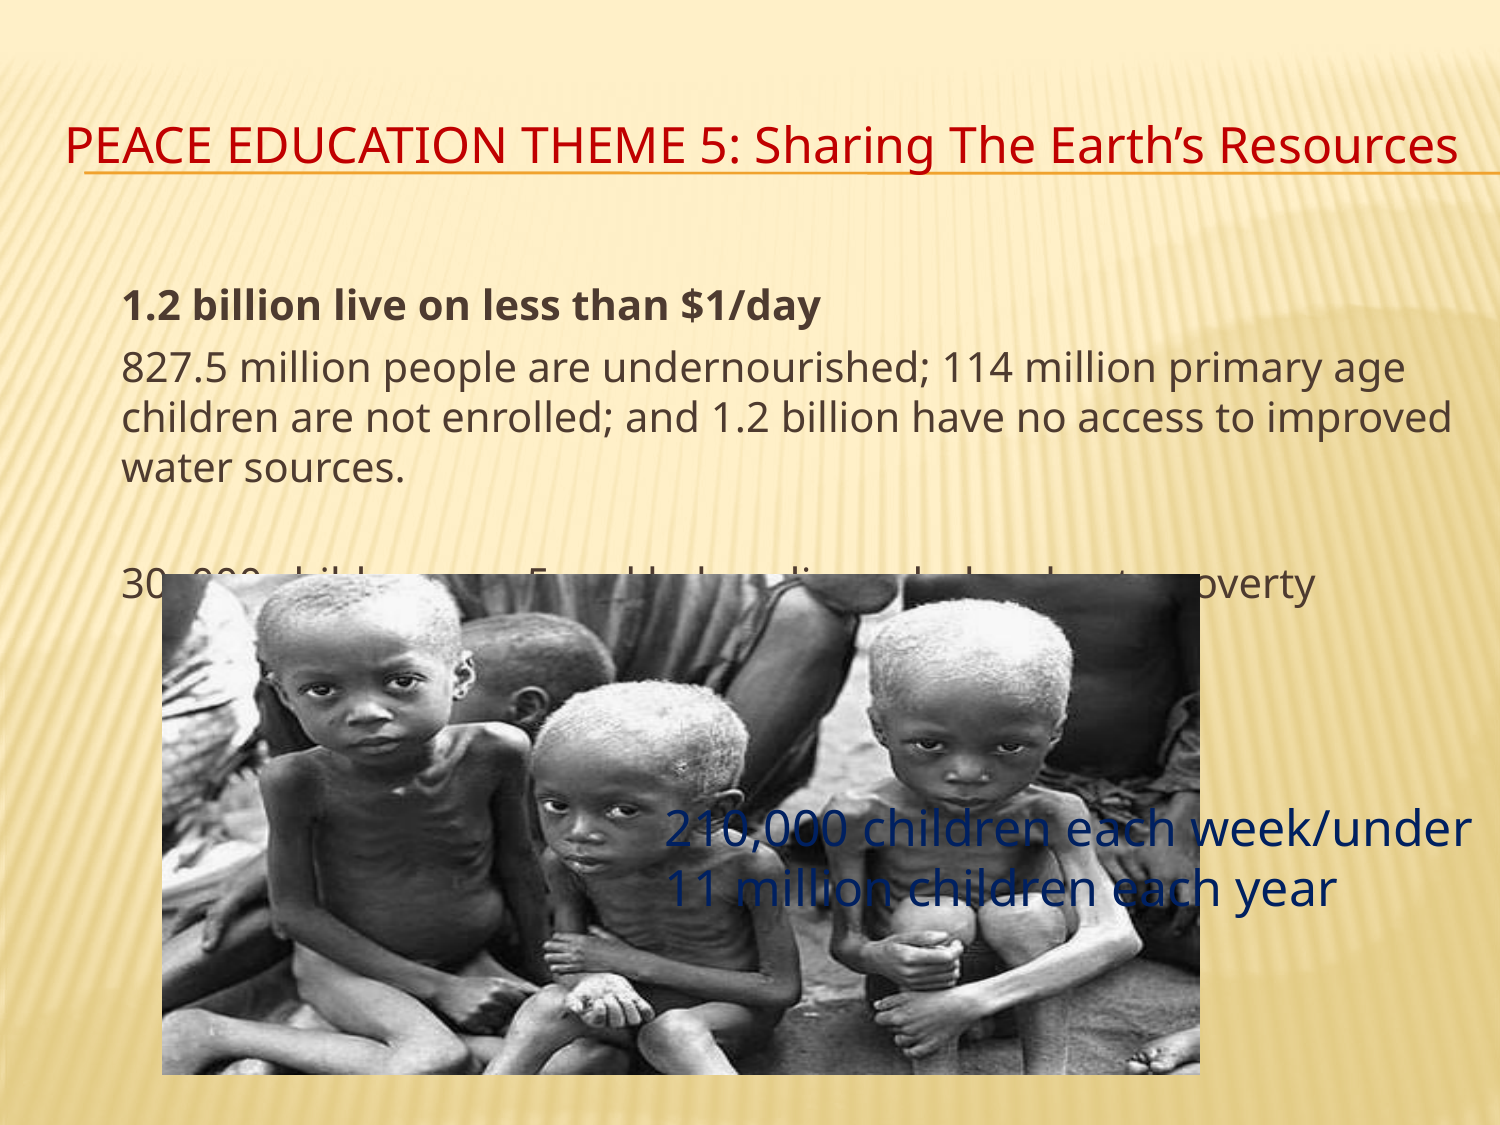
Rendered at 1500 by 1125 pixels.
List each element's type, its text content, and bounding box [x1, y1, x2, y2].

title PEACE EDUCATION THEME 5: Sharing The Earth’s Resources [50, 75, 1475, 213]
text_box 210,000 children each week/under 11 million children each year [1210, 787, 1500, 925]
picture [162, 574, 1201, 1076]
list 1.2 billion live on less than $1/day 827.5 million people are undernourished; 114 million primary age children are not enrolled; and 1.2 billion have no access to improved water sources. 30, 000 children age 5 and below die each day due to poverty [50, 254, 1475, 998]
